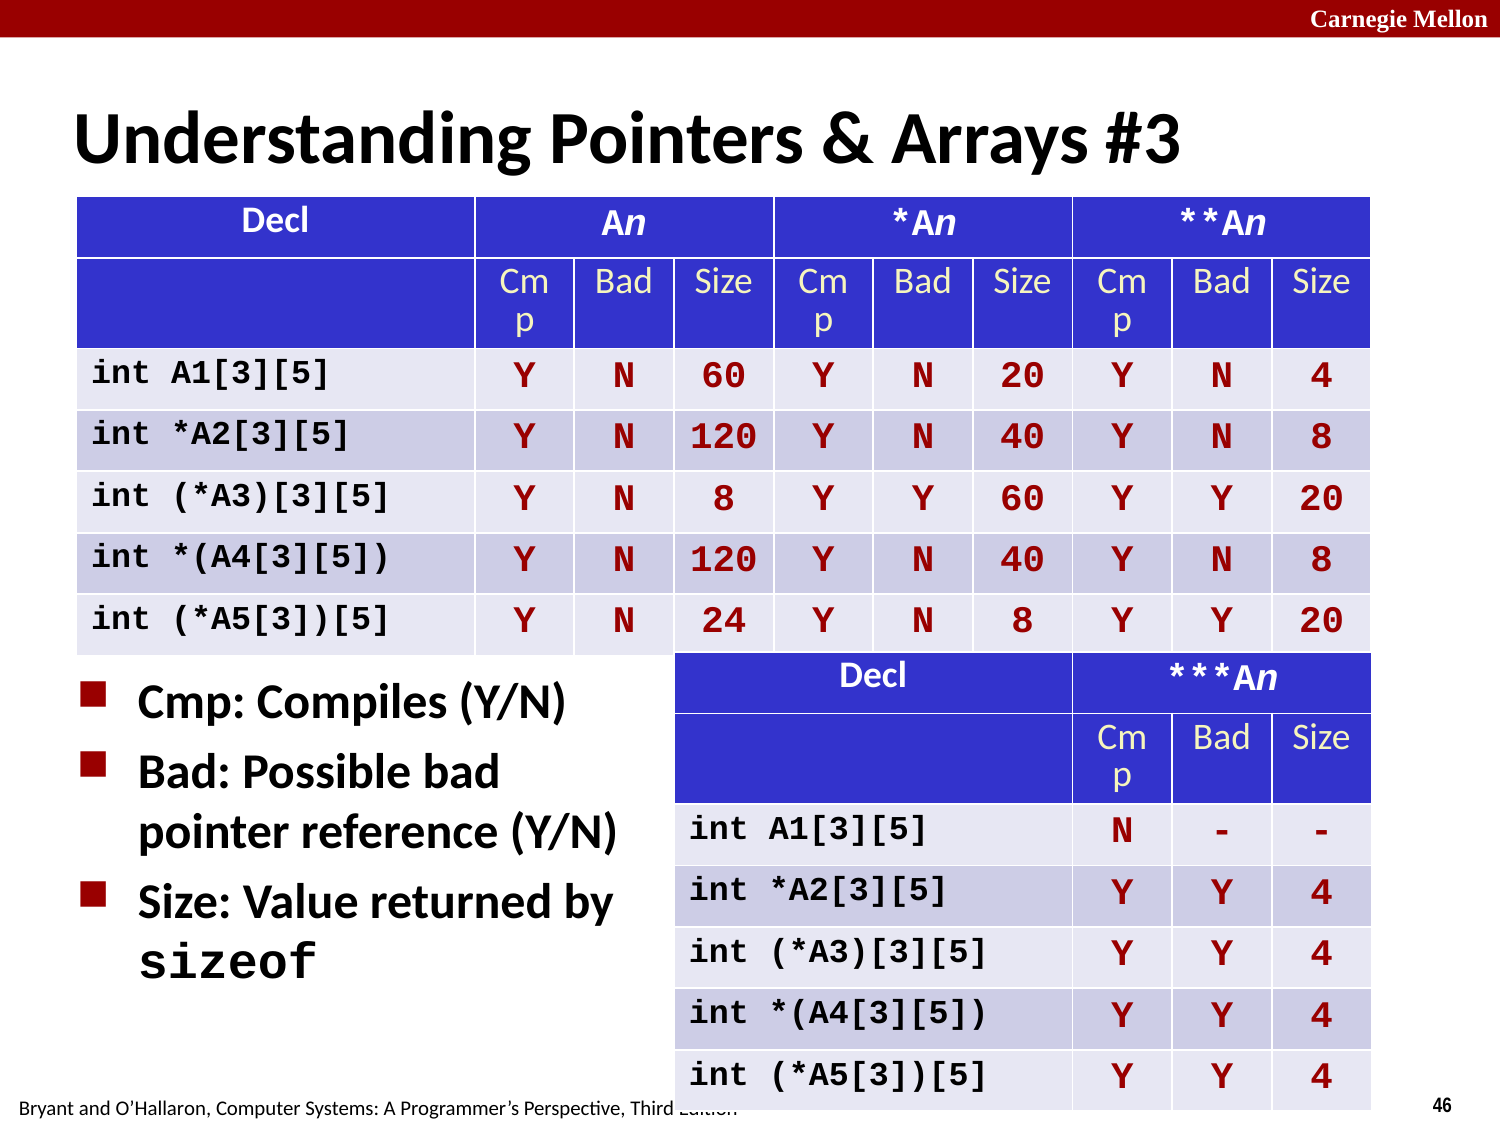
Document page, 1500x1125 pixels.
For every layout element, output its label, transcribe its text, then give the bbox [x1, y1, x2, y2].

table_cell Size [675, 259, 773, 348]
table_cell N [575, 472, 673, 532]
table_cell N [874, 349, 972, 409]
table_cell Y [476, 411, 573, 470]
table_header An [476, 197, 773, 257]
table_cell 4 [1273, 866, 1371, 926]
table_cell 20 [1273, 472, 1370, 532]
table_cell Y [1073, 928, 1171, 987]
table_cell Y [874, 472, 972, 532]
table_cell Y [1173, 989, 1271, 1049]
table_cell 8 [1273, 534, 1370, 593]
table_cell 60 [675, 349, 773, 409]
table_cell 60 [974, 472, 1072, 532]
table_header Decl [77, 197, 474, 257]
table_cell N [575, 411, 673, 470]
table_cell Y [1073, 595, 1171, 651]
table_cell N [874, 595, 972, 651]
table_cell 24 [675, 595, 773, 651]
table_cell int A1[3][5] [675, 805, 1072, 865]
table_cell 4 [1273, 349, 1370, 409]
table_cell Y [1073, 866, 1171, 926]
table_cell 8 [974, 595, 1072, 651]
table_cell int *(A4[3][5]) [675, 989, 1072, 1049]
table_cell 8 [675, 472, 773, 532]
table_cell int *A2[3][5] [675, 866, 1072, 926]
table_cell Size [1273, 259, 1370, 348]
table_cell 40 [974, 534, 1072, 593]
table_cell [675, 714, 1072, 803]
table_header *An [775, 197, 1072, 257]
table_cell Y [476, 349, 573, 409]
table_cell 40 [974, 411, 1072, 470]
table_cell Y [1073, 1051, 1171, 1110]
table_cell Y [1073, 411, 1171, 470]
table_cell Cmp [775, 259, 872, 348]
table_cell 20 [974, 349, 1072, 409]
table_cell int (*A5[3])[5] [77, 595, 474, 655]
table_cell N [1173, 534, 1271, 593]
table_cell Y [1073, 349, 1171, 409]
table_cell Cmp [1073, 714, 1171, 803]
table_cell Y [476, 472, 573, 532]
table_header **An [1073, 197, 1370, 257]
table_cell Size [974, 259, 1072, 348]
table_cell Y [775, 595, 872, 651]
table_cell int (*A3)[3][5] [77, 472, 474, 532]
table_cell int *A2[3][5] [77, 411, 474, 470]
table_cell int *(A4[3][5]) [77, 534, 474, 593]
table_cell Y [1173, 1051, 1271, 1110]
table_cell Y [1173, 928, 1271, 987]
table_cell [77, 259, 474, 348]
table_cell Y [775, 472, 872, 532]
table_header ***An [1073, 653, 1371, 713]
table_cell N [1173, 411, 1271, 470]
table_cell N [874, 411, 972, 470]
table_cell 120 [675, 534, 773, 593]
table_cell 4 [1273, 989, 1371, 1049]
table_cell Bad [874, 259, 972, 348]
table_cell int (*A5[3])[5] [675, 1051, 1072, 1110]
table_cell Bad [1173, 714, 1271, 803]
table_cell Y [1173, 595, 1271, 651]
table_cell 4 [1273, 928, 1371, 987]
list Cmp: Compiles (Y/N) Bad: Possible bad pointer reference (Y/N) Size: Value returned by sizeof [66, 660, 670, 914]
table_cell Cmp [476, 259, 573, 348]
table_cell Size [1273, 714, 1371, 803]
table_cell Y [775, 411, 872, 470]
table_cell Y [775, 349, 872, 409]
table_cell 8 [1273, 411, 1370, 470]
table_cell Bad [1173, 259, 1271, 348]
table_cell 120 [675, 411, 773, 470]
table_cell Y [1173, 866, 1271, 926]
table_cell Y [476, 595, 573, 655]
table_cell N [874, 534, 972, 593]
table_cell 4 [1273, 1051, 1371, 1110]
table_cell N [1173, 349, 1271, 409]
table_cell N [1073, 805, 1171, 865]
table_cell Y [476, 534, 573, 593]
table_cell Y [1073, 472, 1171, 532]
table_cell Y [1073, 534, 1171, 593]
table_cell N [575, 534, 673, 593]
table_cell Y [1073, 989, 1171, 1049]
table_cell 20 [1273, 595, 1370, 651]
table_cell int A1[3][5] [77, 349, 474, 409]
title Understanding Pointers & Arrays #3 [58, 71, 1305, 197]
table_cell - [1173, 805, 1271, 865]
table_header Decl [675, 653, 1072, 713]
table_cell int (*A3)[3][5] [675, 928, 1072, 987]
table_cell Y [775, 534, 872, 593]
table_cell N [575, 349, 673, 409]
table_cell N [575, 595, 673, 655]
table_cell Y [1173, 472, 1271, 532]
table_cell Bad [575, 259, 673, 348]
table_cell Cmp [1073, 259, 1171, 348]
table_cell - [1273, 805, 1371, 865]
